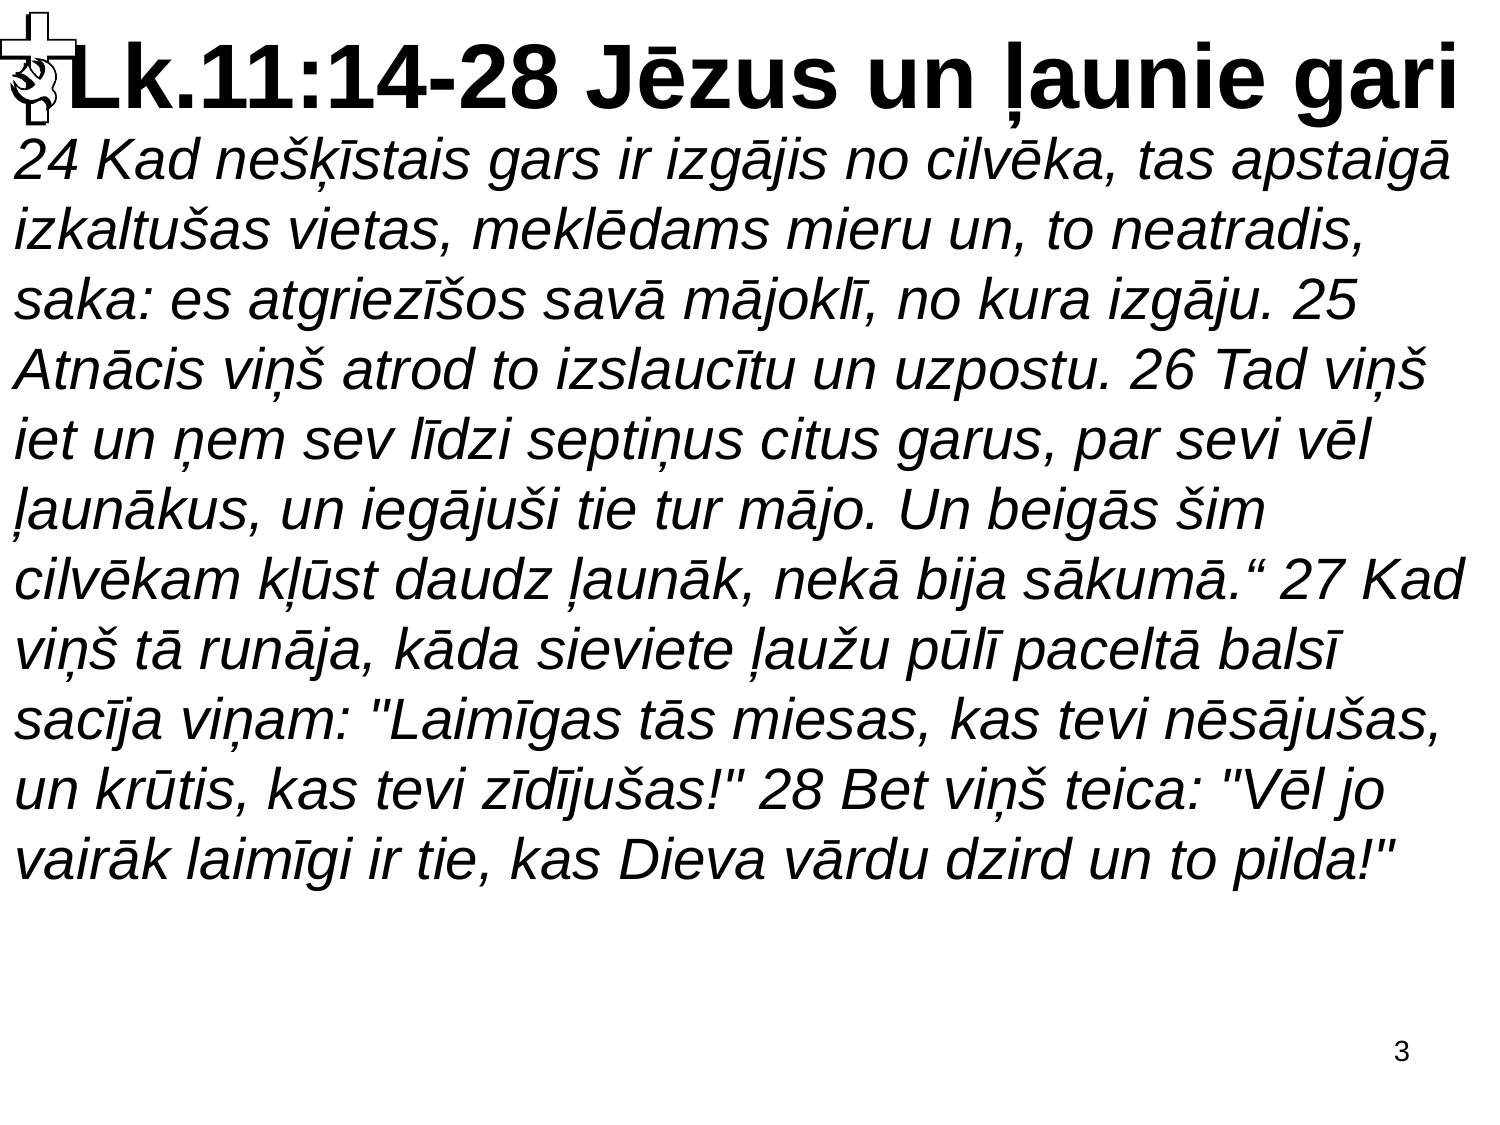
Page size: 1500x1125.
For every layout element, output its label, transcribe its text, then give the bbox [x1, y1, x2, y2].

title Lk.11:14-28 Jēzus un ļaunie gari [29, 0, 1500, 113]
text_box 24 Kad nešķīstais gars ir izgājis no cilvēka, tas apstaigā izkaltušas vietas, meklēdams mieru un, to neatradis, saka: es atgriezīšos savā mājoklī, no kura izgāju. 25 Atnācis viņš atrod to izslaucītu un uzpostu. 26 Tad viņš iet un ņem sev līdzi septiņus citus garus, par sevi vēl ļaunākus, un iegājuši tie tur mājo. Un beigās šim cilvēkam kļūst daudz ļaunāk, nekā bija sākumā.“ 27 Kad viņš tā runāja, kāda sieviete ļaužu pūlī paceltā balsī sacīja viņam: "Laimīgas tās miesas, kas tevi nēsājušas, un krūtis, kas tevi zīdījušas!" 28 Bet viņš teica: "Vēl jo vairāk laimīgi ir tie, kas Dieva vārdu dzird un to pilda!" [0, 113, 1500, 899]
picture [0, 11, 77, 126]
slide_number 3 [1074, 1024, 1426, 1103]
